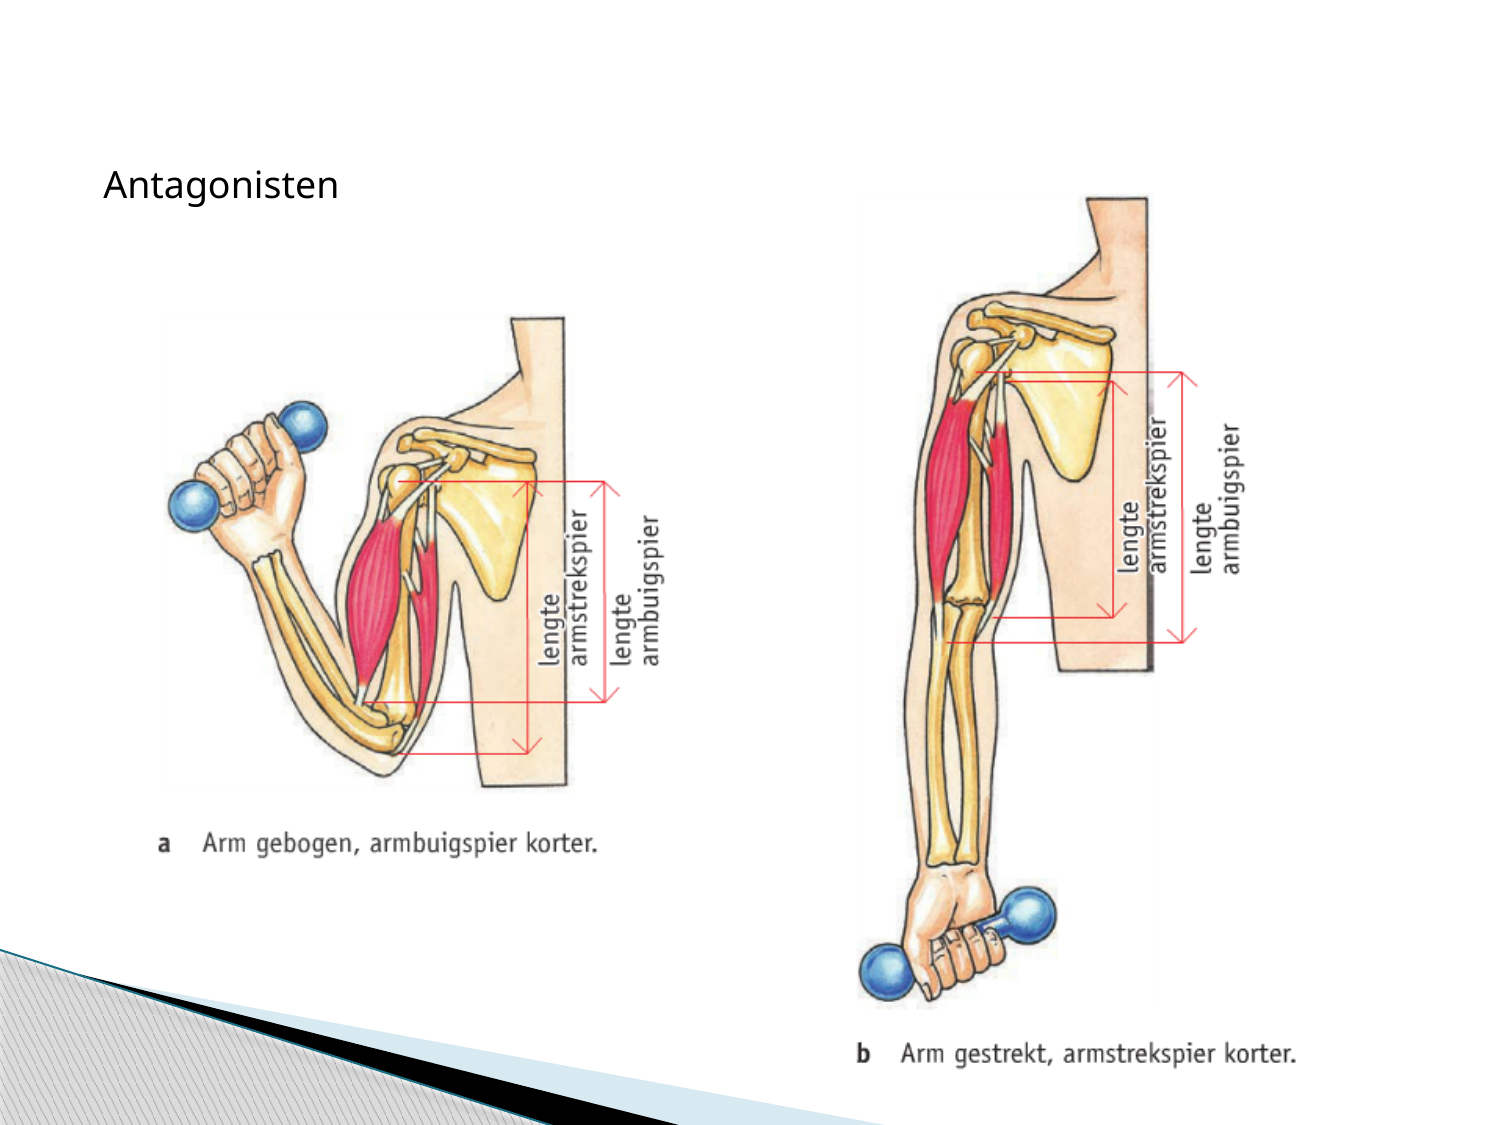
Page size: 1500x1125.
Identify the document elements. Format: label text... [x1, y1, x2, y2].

text_box Antagonisten [88, 154, 786, 214]
picture [832, 184, 1343, 1088]
picture [111, 290, 677, 921]
